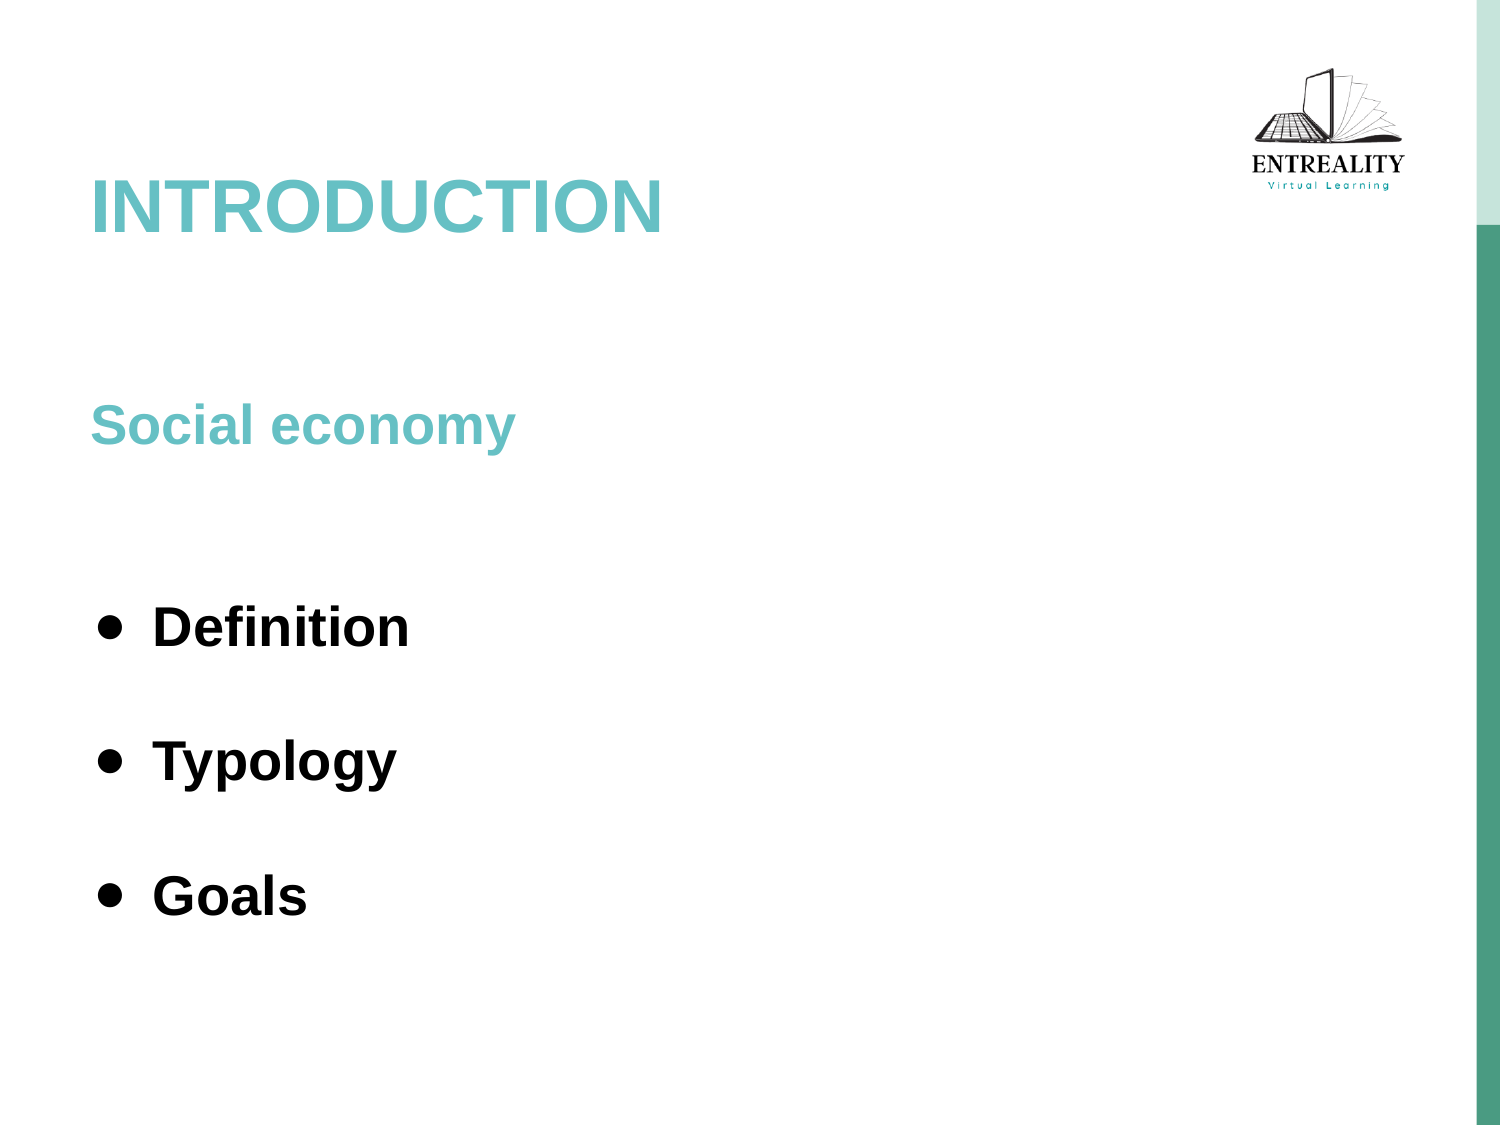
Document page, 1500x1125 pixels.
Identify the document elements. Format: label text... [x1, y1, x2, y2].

picture [1198, 0, 1458, 259]
list Social economy Definition Typology Goals [75, 294, 1325, 1012]
title INTRODUCTION [75, 30, 1025, 256]
